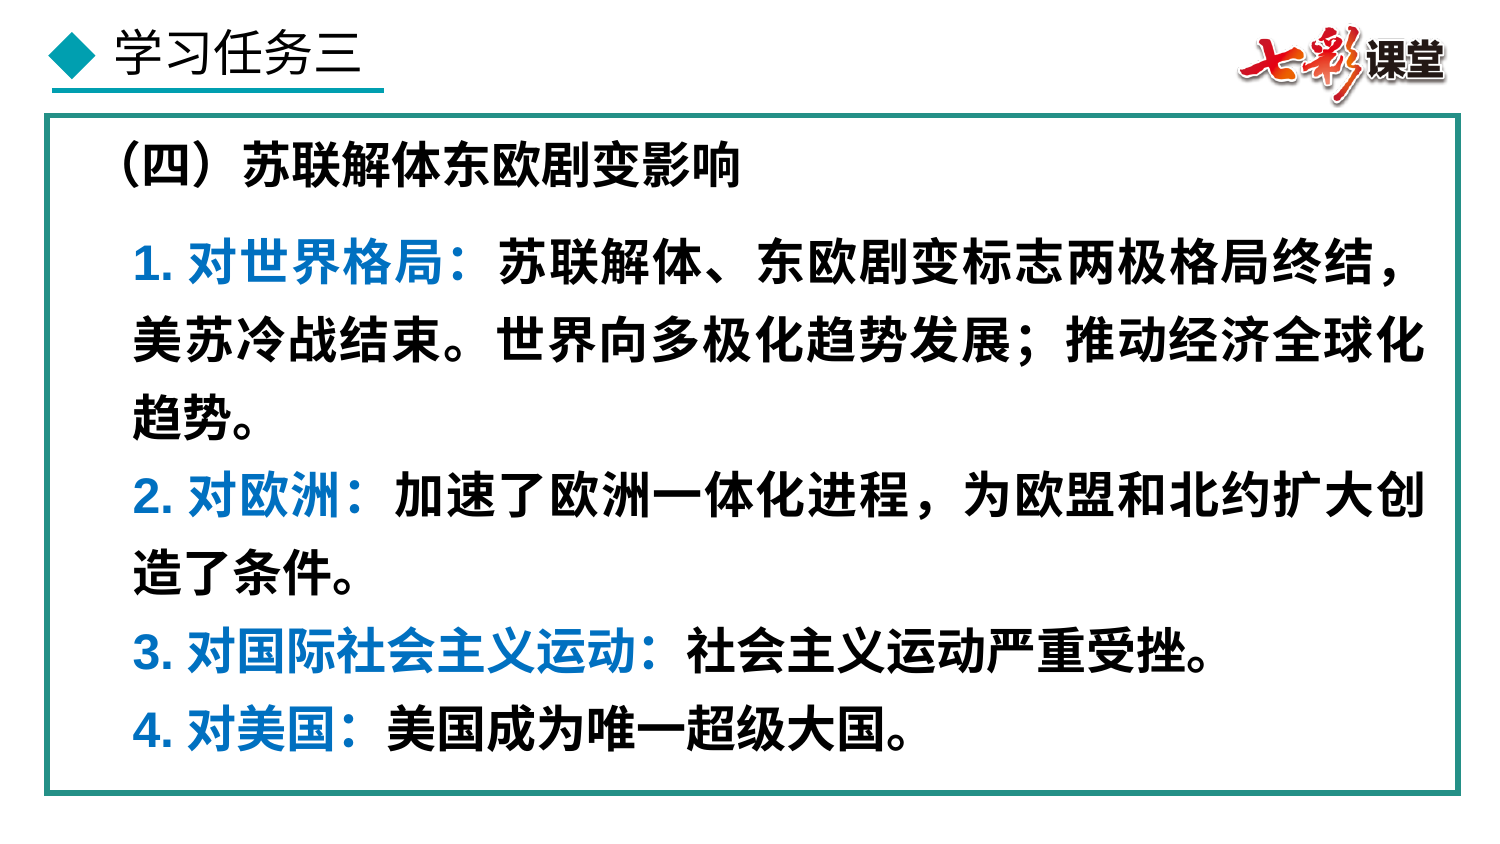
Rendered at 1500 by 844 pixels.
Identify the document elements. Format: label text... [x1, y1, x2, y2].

text_box [46, 114, 1459, 794]
text_box 1.对世界格局：苏联解体、东欧剧变标志两极格局终结，美苏冷战结束。世界向多极化趋势发展；推动经济全球化趋势。 2.对欧洲：加速了欧洲一体化进程，为欧盟和北约扩大创造了条件。 3.对国际社会主义运动：社会主义运动严重受挫。 4.对美国：美国成为唯一超级大国。 [117, 204, 1441, 766]
picture [1234, 20, 1451, 108]
text_box （四）苏联解体东欧剧变影响 [76, 126, 809, 202]
